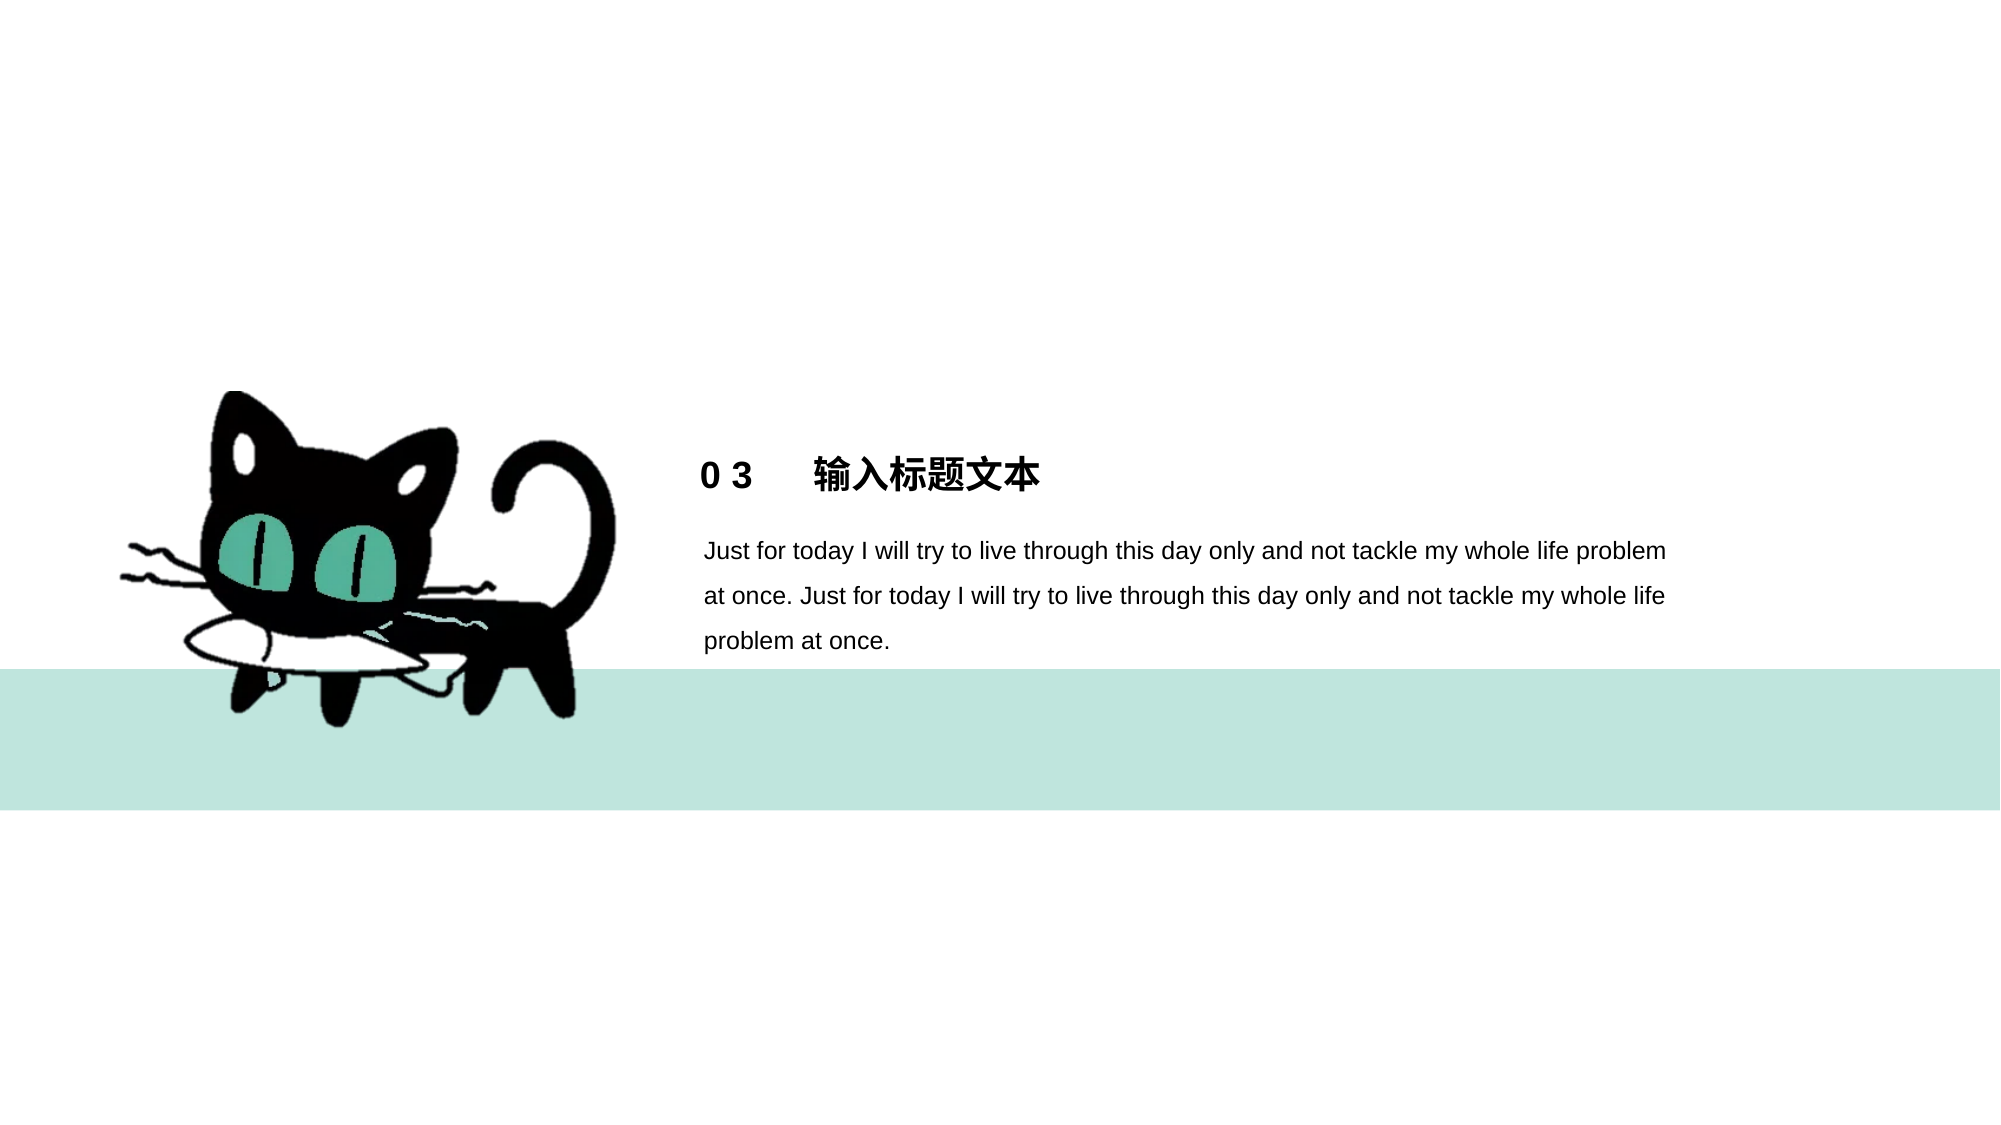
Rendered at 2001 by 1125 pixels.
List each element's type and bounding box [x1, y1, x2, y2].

text_box [0, 668, 2000, 812]
text_box [685, 443, 1696, 670]
picture [92, 391, 632, 734]
